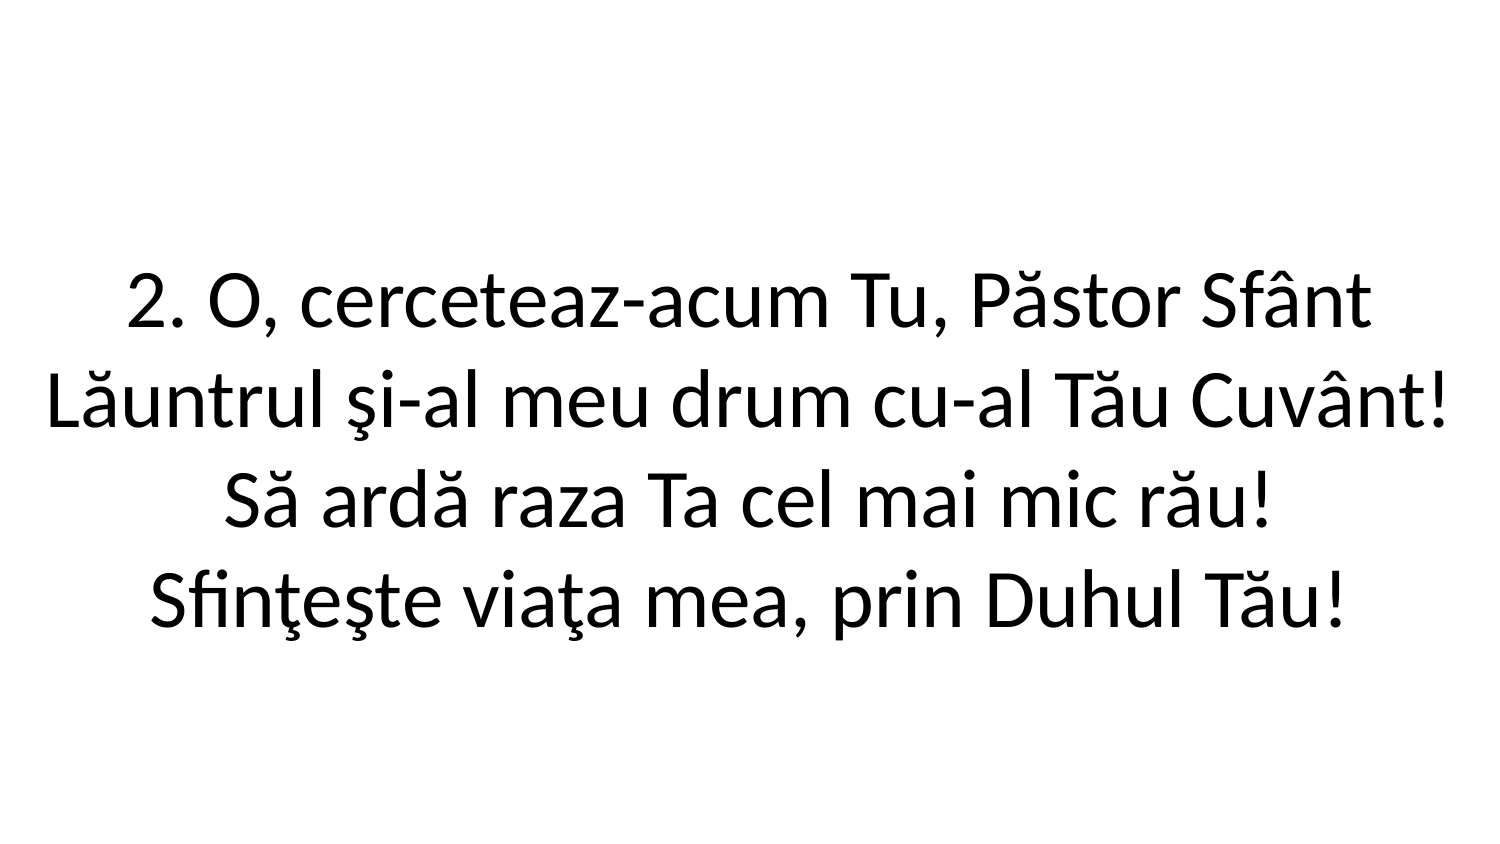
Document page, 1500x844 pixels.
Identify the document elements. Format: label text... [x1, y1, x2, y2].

text_box 2. O, cerceteaz-acum Tu, Păstor Sfânt Lăuntrul şi-al meu drum cu-al Tău Cuvânt! Să ardă raza Ta cel mai mic rău! Sfinţeşte viaţa mea, prin Duhul Tău! [30, 192, 1470, 652]
